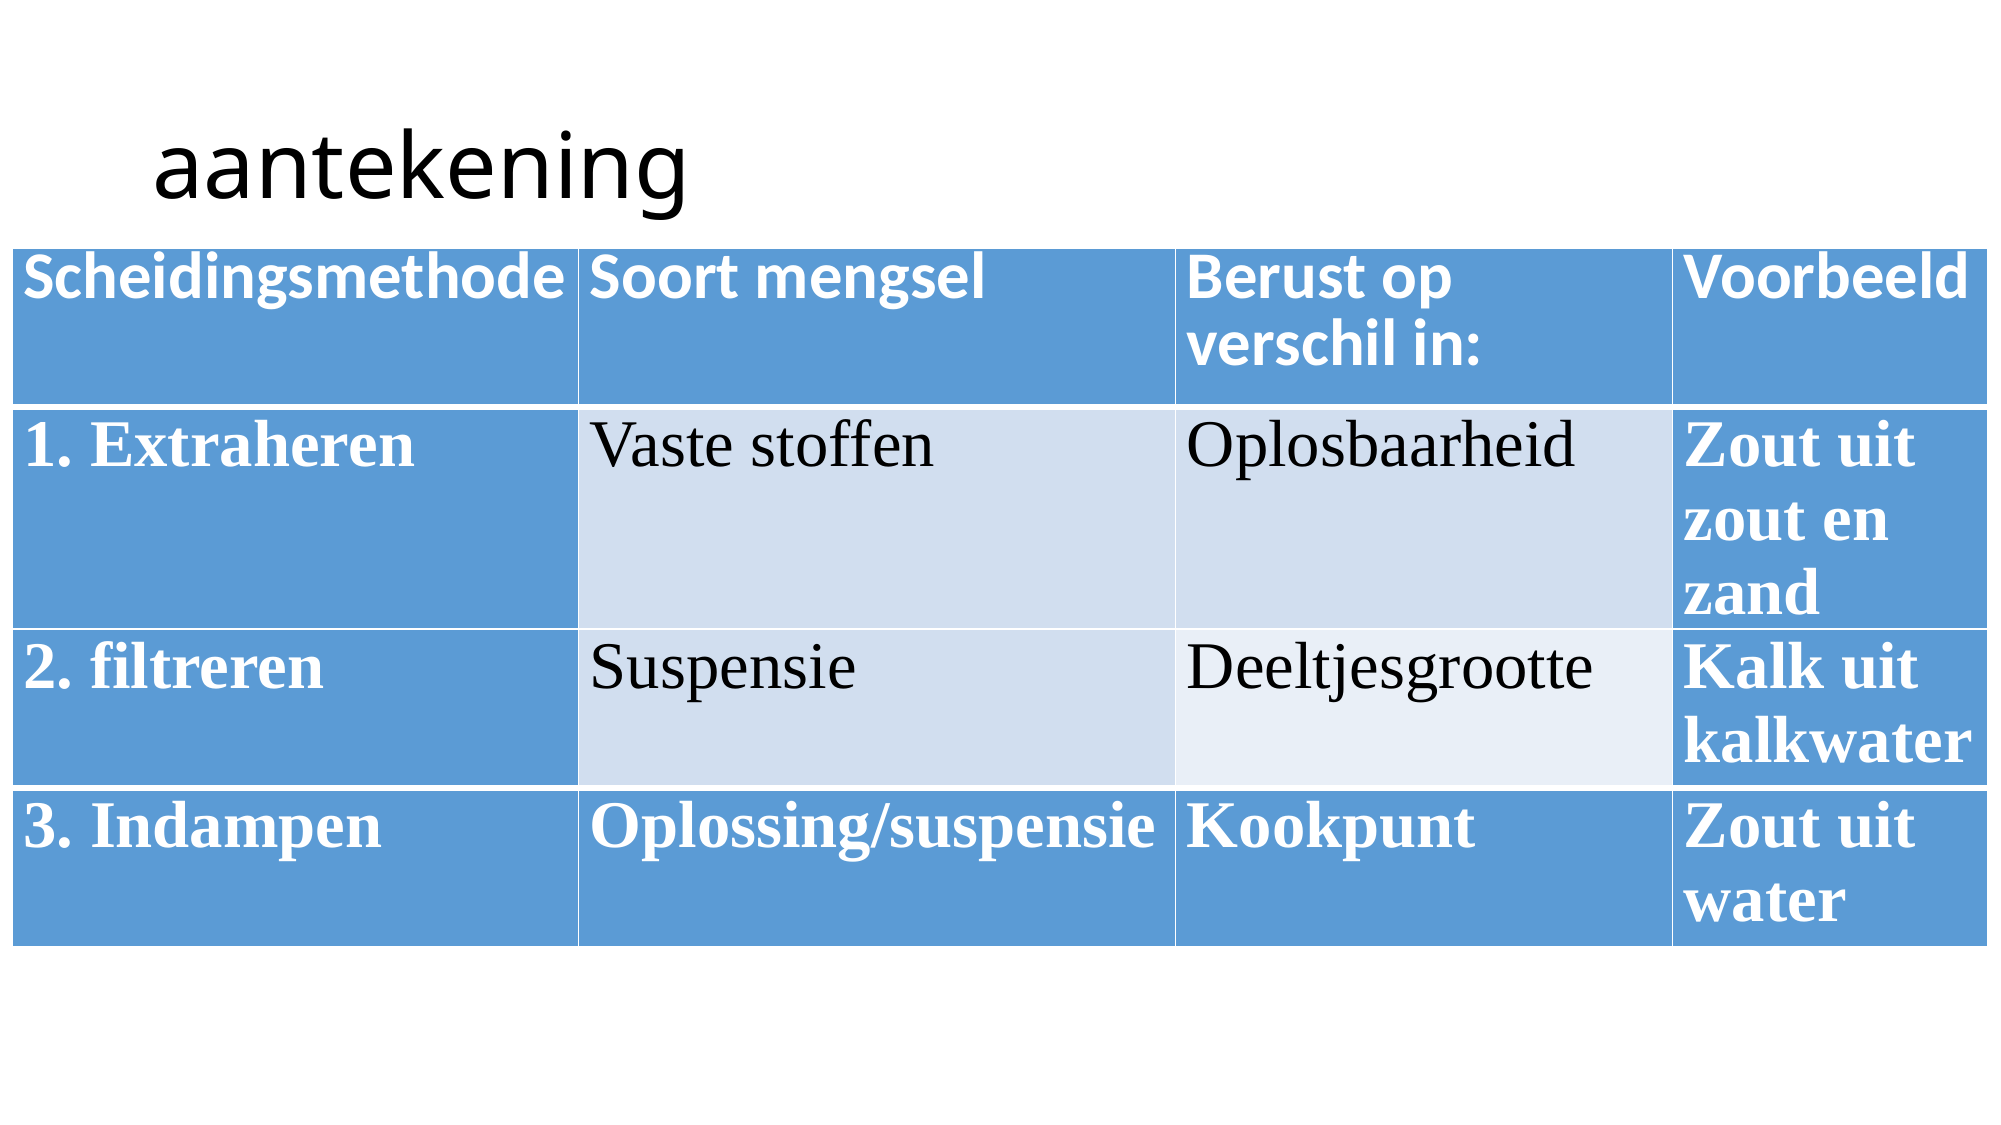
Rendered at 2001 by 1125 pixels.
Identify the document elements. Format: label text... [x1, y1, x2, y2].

table_header Scheidingsmethode [13, 249, 578, 404]
table_cell 3. Indampen [13, 791, 578, 946]
table_cell Kookpunt [1176, 791, 1672, 946]
table_cell Zout uit zout en zand [1673, 410, 1987, 628]
title aantekening [137, 59, 1863, 248]
table_cell 1. Extraheren [13, 410, 578, 628]
table_cell Vaste stoffen [579, 410, 1175, 628]
table_cell Oplossing/suspensie [579, 791, 1175, 946]
table_cell Zout uit water [1673, 791, 1987, 946]
table_cell Suspensie [579, 630, 1175, 785]
table_header Soort mengsel [579, 249, 1175, 404]
table_header Berust op verschil in: [1176, 249, 1672, 404]
table_header Voorbeeld [1673, 249, 1987, 404]
table_cell 2. filtreren [13, 630, 578, 785]
table_cell Deeltjesgrootte [1176, 630, 1672, 785]
table_cell Kalk uit kalkwater [1673, 630, 1987, 785]
table_cell Oplosbaarheid [1176, 410, 1672, 628]
